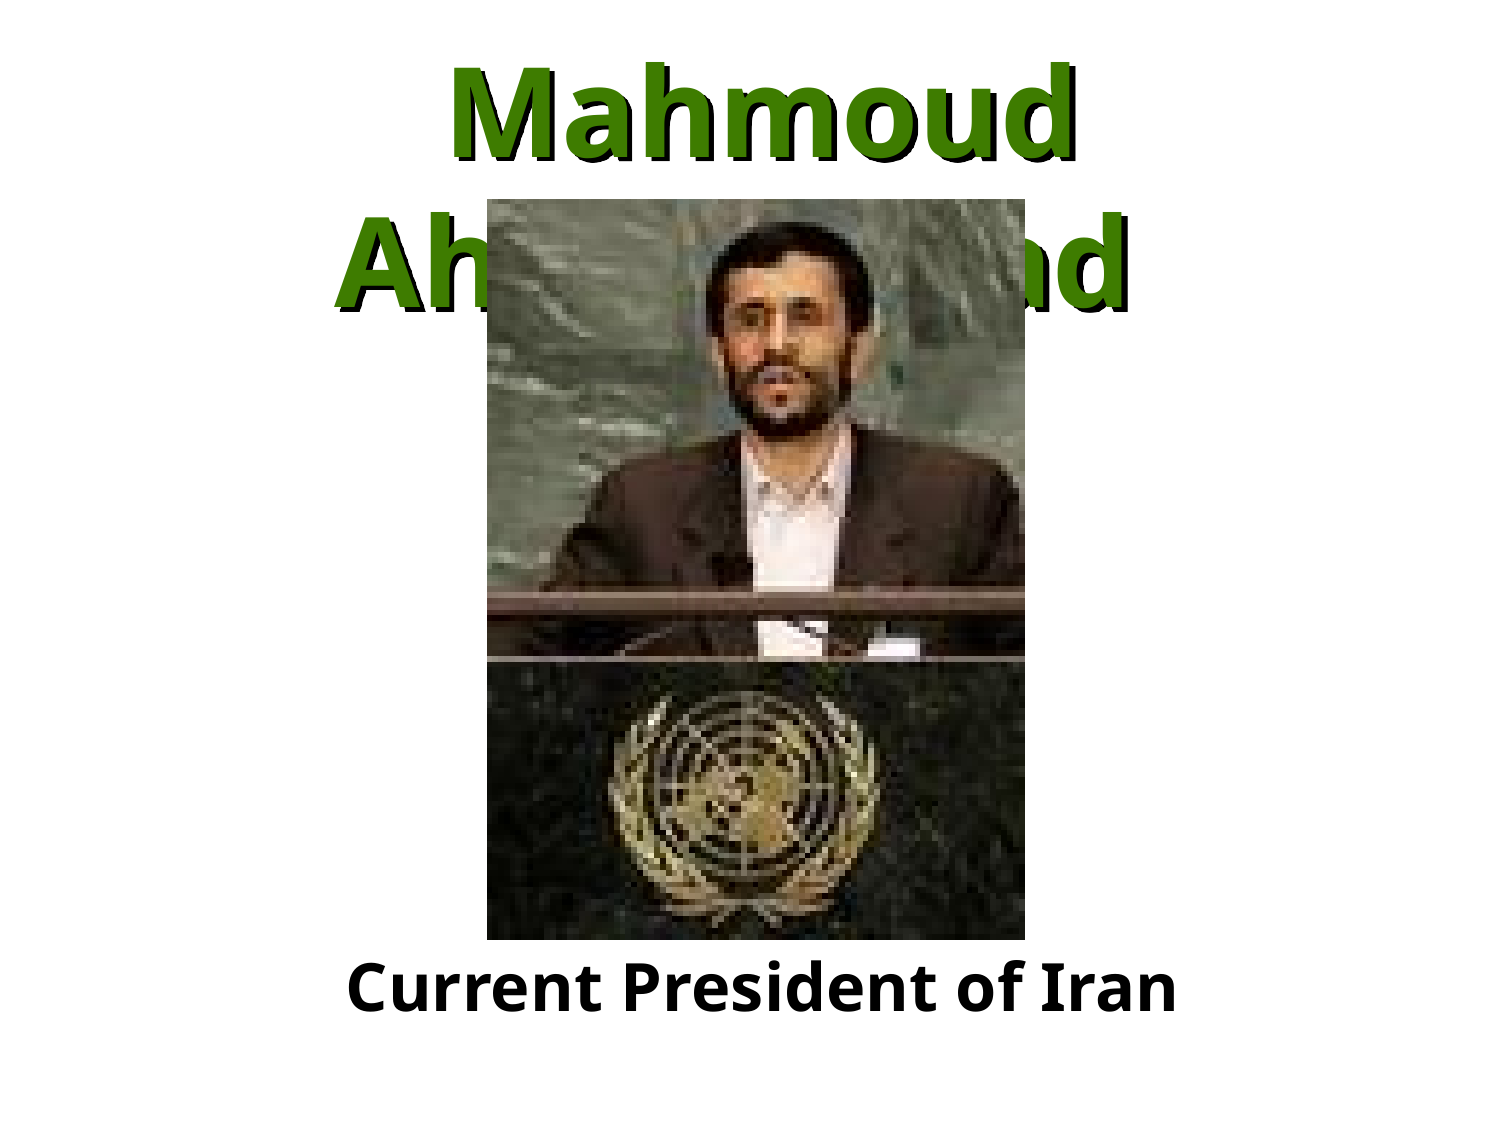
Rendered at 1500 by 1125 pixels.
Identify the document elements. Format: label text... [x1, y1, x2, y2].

text_box Mahmoud Ahmadinijad [249, 24, 1250, 340]
text_box Current President of Iran [212, 937, 1313, 1033]
picture [487, 199, 1026, 941]
